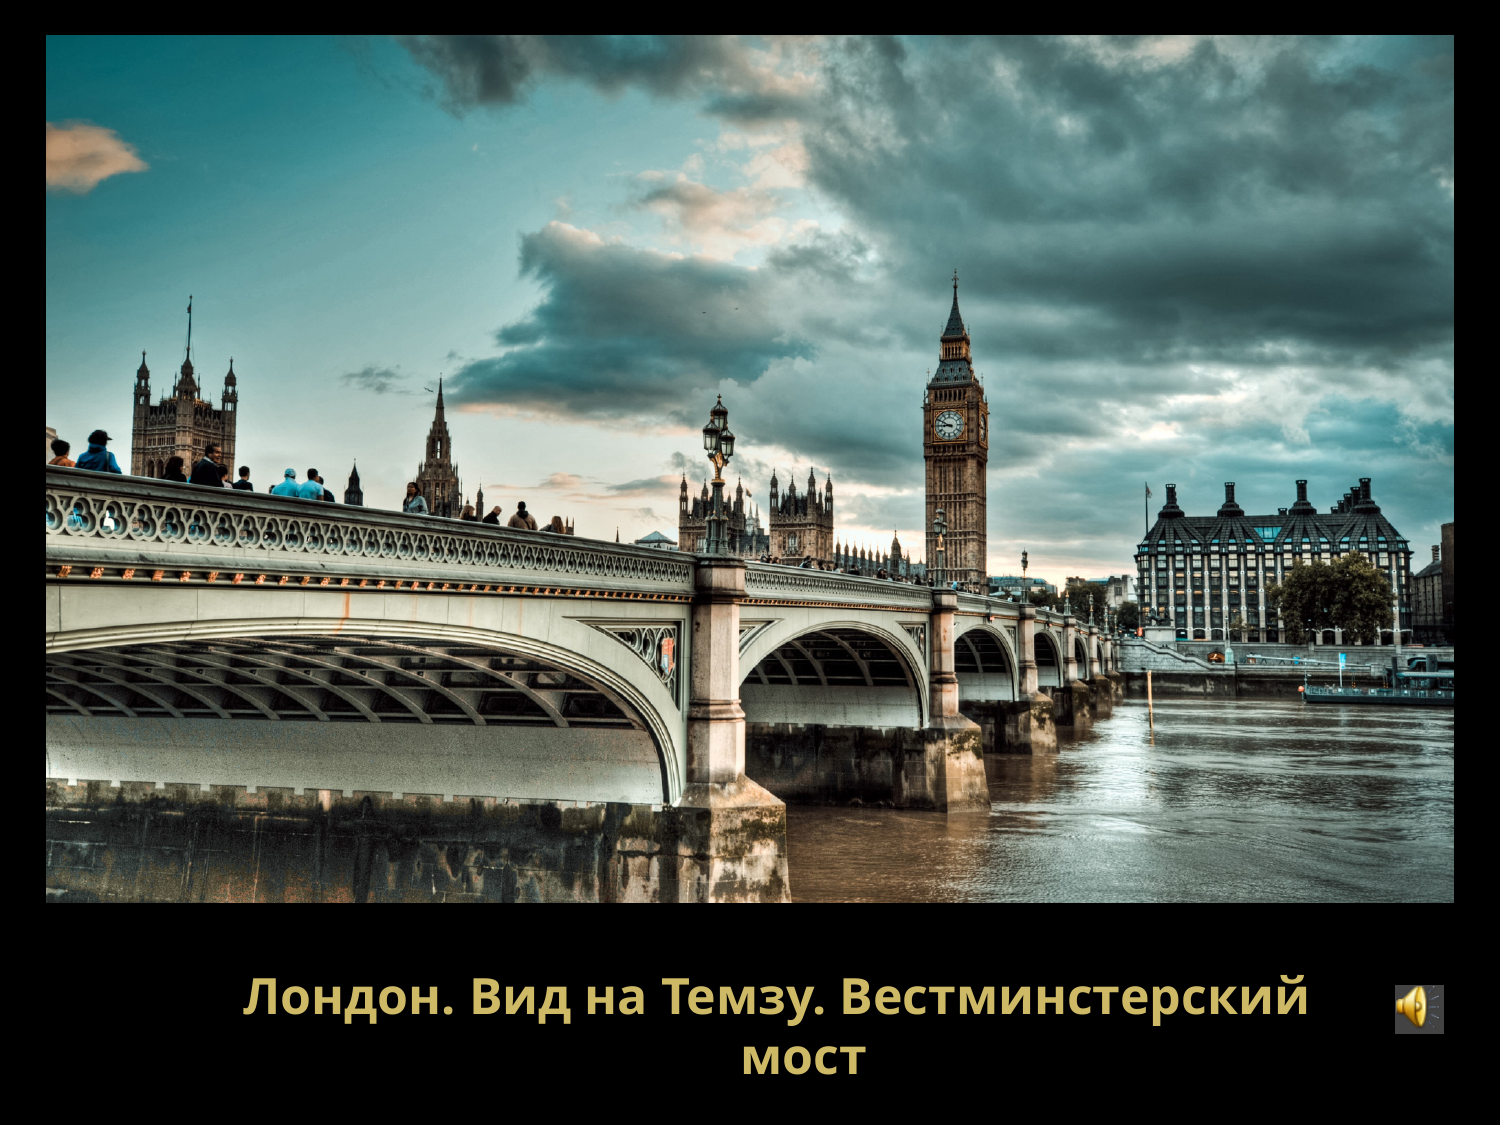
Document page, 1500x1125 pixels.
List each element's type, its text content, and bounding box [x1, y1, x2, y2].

picture [1394, 984, 1445, 1035]
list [46, 34, 1454, 903]
list Лондон. Вид на Темзу. Вестминстерский мост [128, 945, 1390, 1125]
